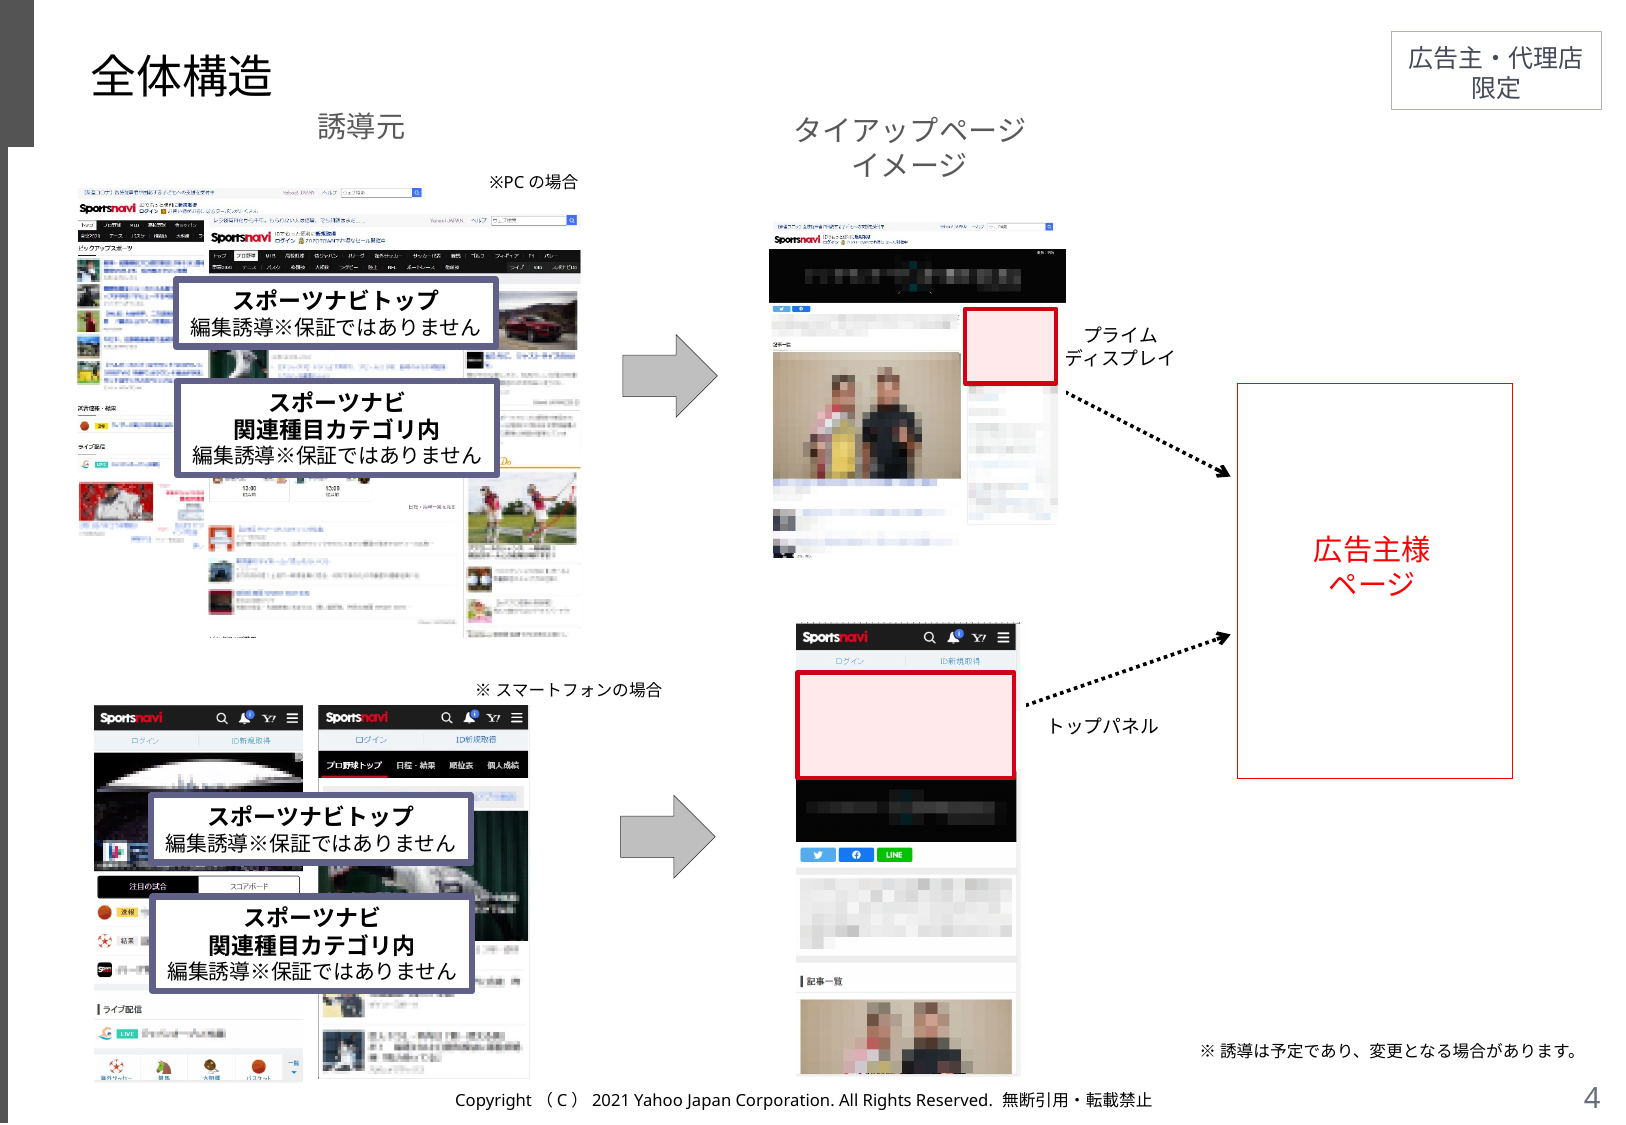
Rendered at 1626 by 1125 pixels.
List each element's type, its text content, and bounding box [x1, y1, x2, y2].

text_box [1071, 391, 1231, 477]
text_box [1236, 609, 1513, 779]
picture [795, 622, 1026, 1077]
text_box [622, 334, 718, 418]
text_box ※PCの場合 [474, 164, 763, 200]
text_box ※誘導は予定であり、変更となる場合があります。 [1184, 1033, 1598, 1069]
picture [77, 188, 584, 638]
text_box ※スマートフォンの場合 [460, 672, 748, 708]
picture [317, 705, 530, 1080]
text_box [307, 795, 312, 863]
footer Copyright（C）2021 Yahoo Japan Corporation. All Rights Reserved. 無断引用・転載禁止 [440, 1082, 1185, 1118]
title 全体構造 [75, 40, 1387, 112]
text_box プライム ディスプレイ [1071, 316, 1216, 377]
picture [94, 705, 304, 1083]
text_box [1236, 383, 1513, 524]
text_box [620, 795, 716, 879]
text_box タイアップページ イメージ [690, 104, 1129, 190]
text_box トップパネル [1030, 714, 1198, 746]
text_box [1030, 634, 1231, 706]
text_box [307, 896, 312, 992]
picture [768, 222, 1066, 562]
text_box 広告主様 ページ [1232, 524, 1513, 609]
text_box 誘導元 [302, 112, 426, 152]
